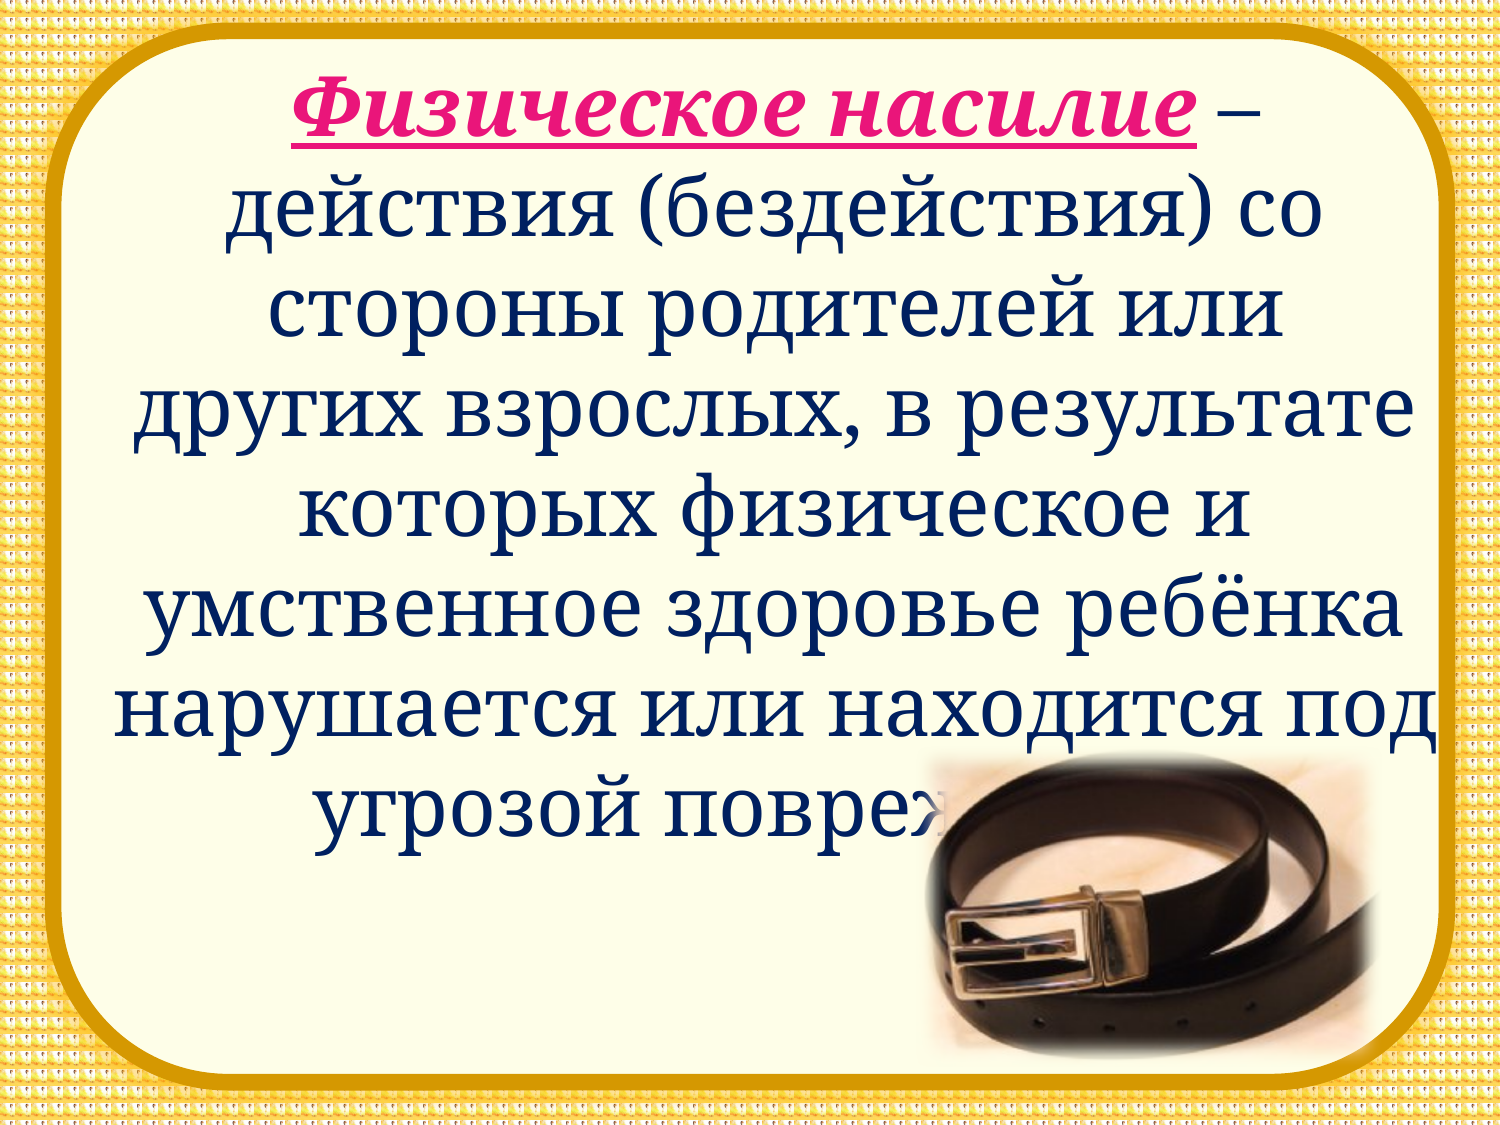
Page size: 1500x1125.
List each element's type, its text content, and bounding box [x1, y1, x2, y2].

text_box Физическое насилие – действия (бездействия) со стороны родителей или других взрослых, в результате которых физическое и умственное здоровье ребёнка нарушается или находится под угрозой повреждения [96, 45, 1455, 861]
picture [0, 0, 1500, 1125]
